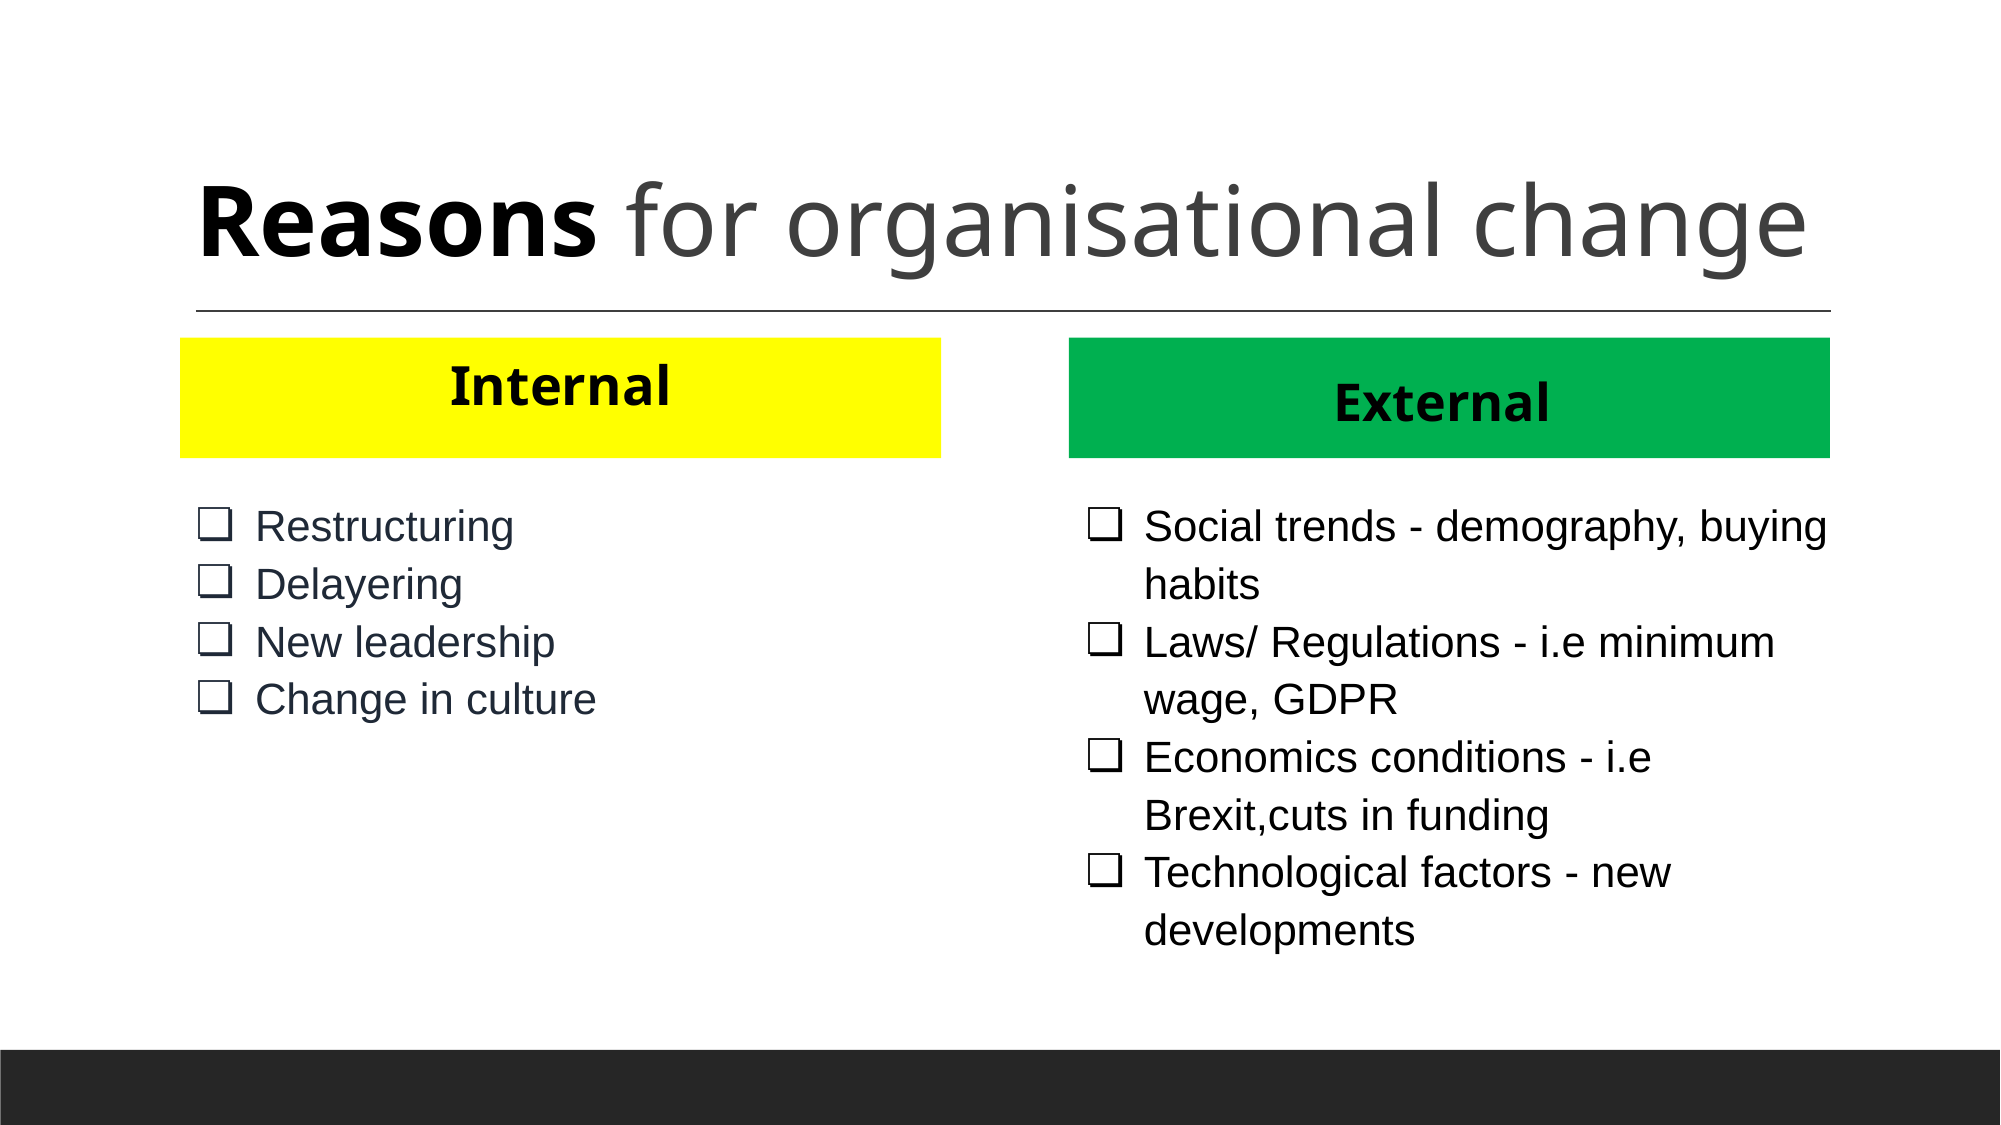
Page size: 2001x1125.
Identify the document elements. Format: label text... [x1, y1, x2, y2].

list Restructuring Delayering New leadership Change in culture [180, 485, 942, 963]
list External [1068, 337, 1830, 459]
list Internal [180, 337, 942, 459]
title Reasons for organisational change [180, 47, 1830, 285]
list Social trends - demography, buying habits Laws/ Regulations - i.e minimum wage, GDPR Economics conditions - i.e Brexit,cuts in funding Technological factors - new developments [1068, 485, 1830, 963]
